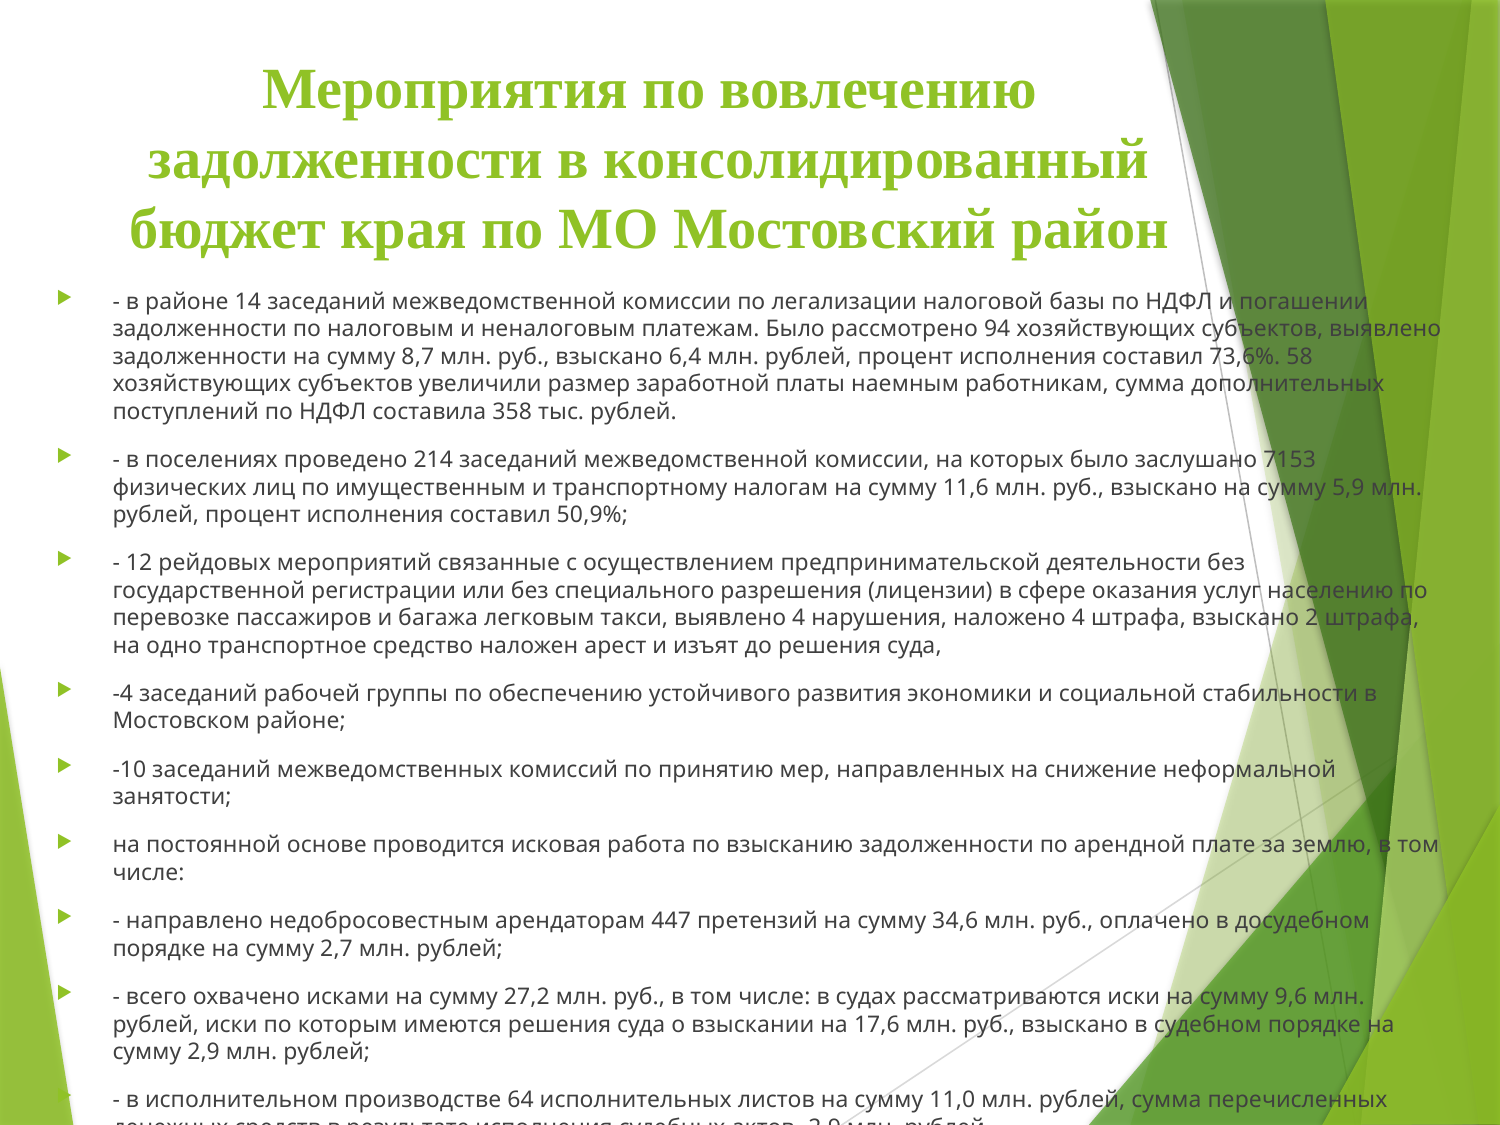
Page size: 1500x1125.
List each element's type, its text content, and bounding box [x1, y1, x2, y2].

title Мероприятия по вовлечению задолженности в консолидированный бюджет края по МО Мостовский район [99, 42, 1199, 278]
list - в районе 14 заседаний межведомственной комиссии по легализации налоговой базы по НДФЛ и погашении задолженности по налоговым и неналоговым платежам. Было рассмотрено 94 хозяйствующих субъектов, выявлено задолженности на сумму 8,7 млн. руб., взыскано 6,4 млн. рублей, процент исполнения составил 73,6%. 58 хозяйствующих субъектов увеличили размер заработной платы наемным работникам, сумма дополнительных поступлений по НДФЛ составила 358 тыс. рублей. - в поселениях проведено 214 заседаний межведомственной комиссии, на которых было заслушано 7153 физических лиц по имущественным и транспортному налогам на сумму 11,6 млн. руб., взыскано на сумму 5,9 млн. рублей, процент исполнения составил 50,9%; - 12 рейдовых мероприятий связанные с осуществлением предпринимательской деятельности без государственной регистрации или без специального разрешения (лицензии) в сфере оказания услуг населению по перевозке пассажиров и багажа легковым такси, выявлено 4 нарушения, наложено 4 штрафа, взыскано 2 штрафа, на одно транспортное средство наложен арест и изъят до решения суда, -4 заседаний рабочей группы по обеспечению устойчивого развития экономики и социальной стабильности в Мостовском районе; -10 заседаний межведомственных комиссий по принятию мер, направленных на снижение неформальной занятости; на постоянной основе проводится исковая работа по взысканию задолженности по арендной плате за землю, в том числе: - направлено недобросовестным арендаторам 447 претензий на сумму 34,6 млн. руб., оплачено в досудебном порядке на сумму 2,7 млн. рублей; - всего охвачено исками на сумму 27,2 млн. руб., в том числе: в судах рассматриваются иски на сумму 9,6 млн. рублей, иски по которым имеются решения суда о взыскании на 17,6 млн. руб., взыскано в судебном порядке на сумму 2,9 млн. рублей; - в исполнительном производстве 64 исполнительных листов на сумму 11,0 млн. рублей, сумма перечисленных денежных средств в результате исполнения судебных актов -2,9 млн. рублей [41, 278, 1459, 1083]
